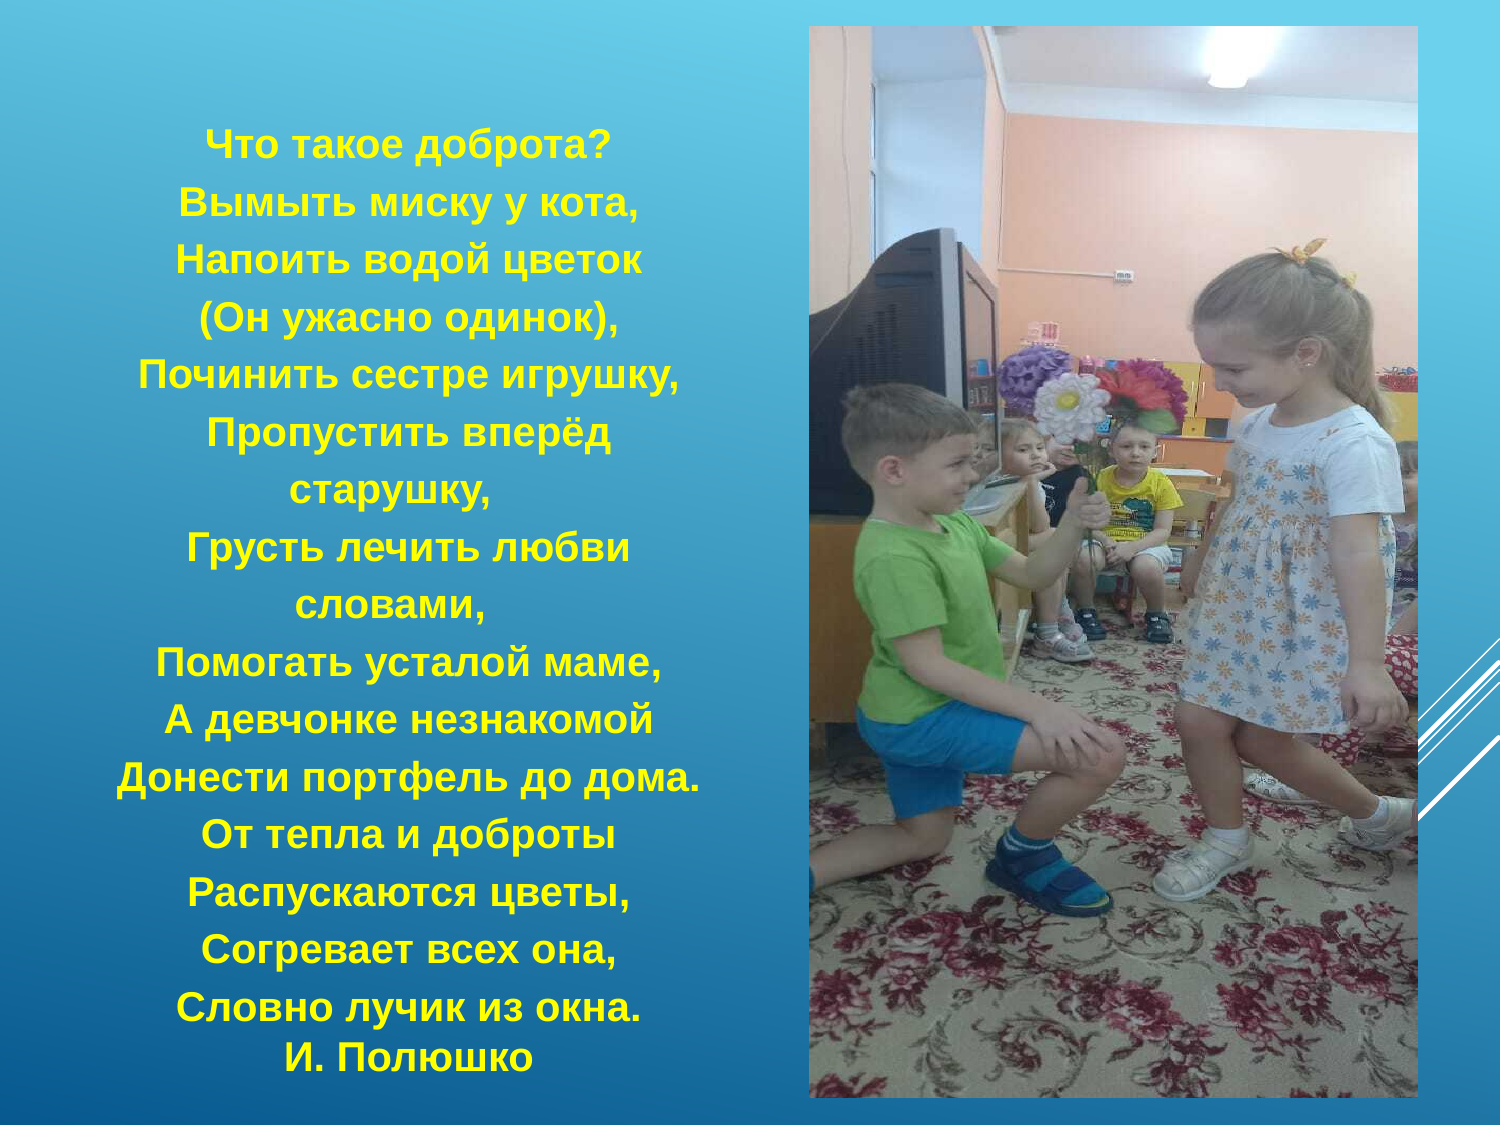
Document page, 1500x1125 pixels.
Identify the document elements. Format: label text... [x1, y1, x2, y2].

text_box Что такое доброта? Вымыть миску у кота, Напоить водой цветок (Он ужасно одинок), Починить сестре игрушку, Пропустить вперёд старушку, Грусть лечить любви словами, Помогать усталой маме, А девчонке незнакомой Донести портфель до дома. От тепла и доброты Распускаются цветы, Согревает всех она, Словно лучик из окна. И. Полюшко [51, 101, 730, 973]
picture [808, 26, 1418, 1099]
